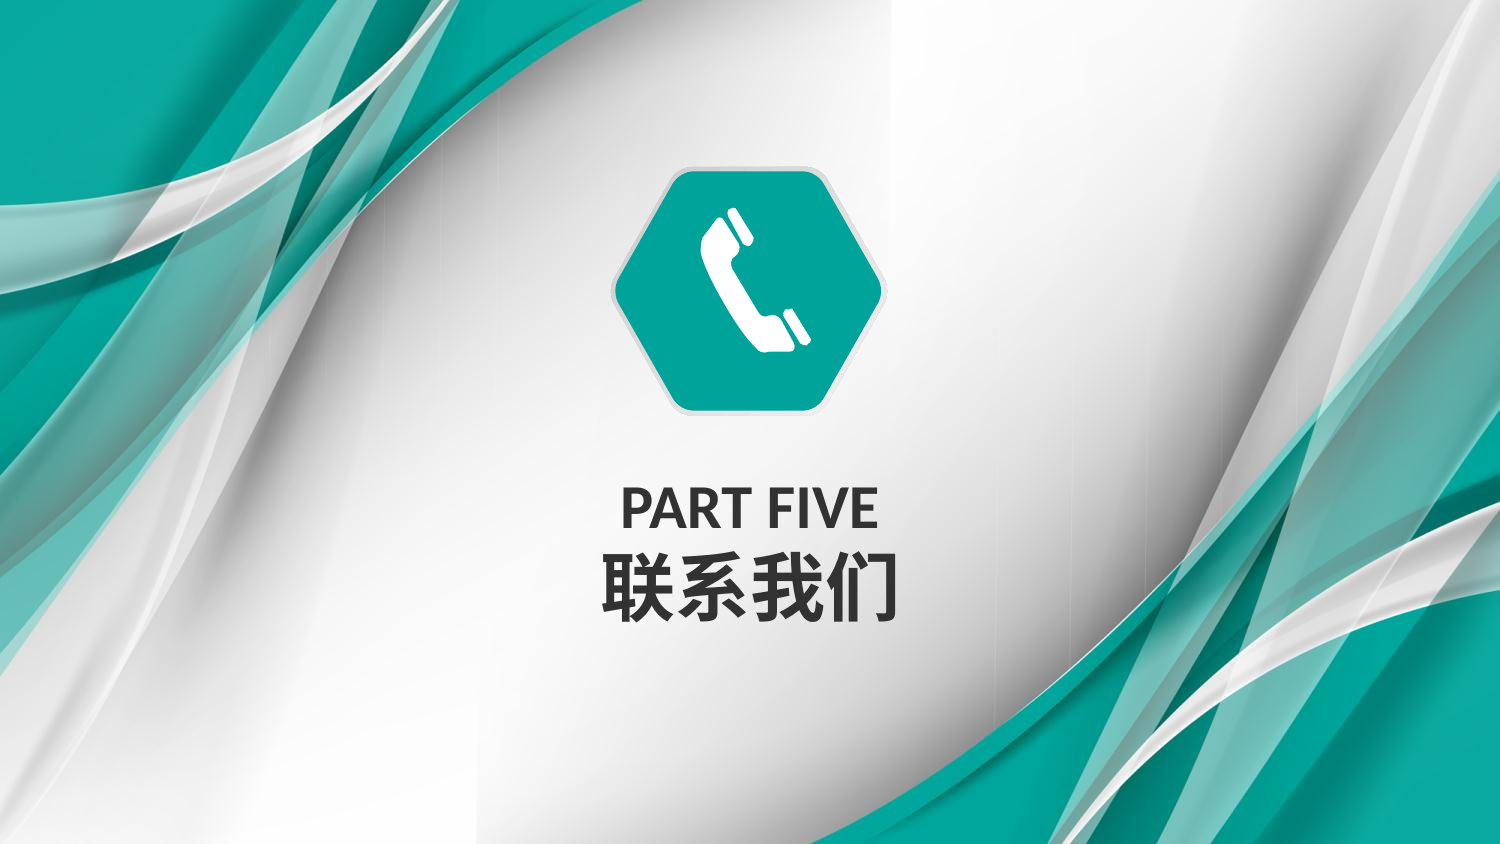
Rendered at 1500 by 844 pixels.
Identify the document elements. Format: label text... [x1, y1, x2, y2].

text_box 联系我们 [585, 533, 915, 638]
text_box PART FIVE [531, 458, 968, 549]
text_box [610, 166, 888, 416]
picture [0, 0, 1500, 844]
